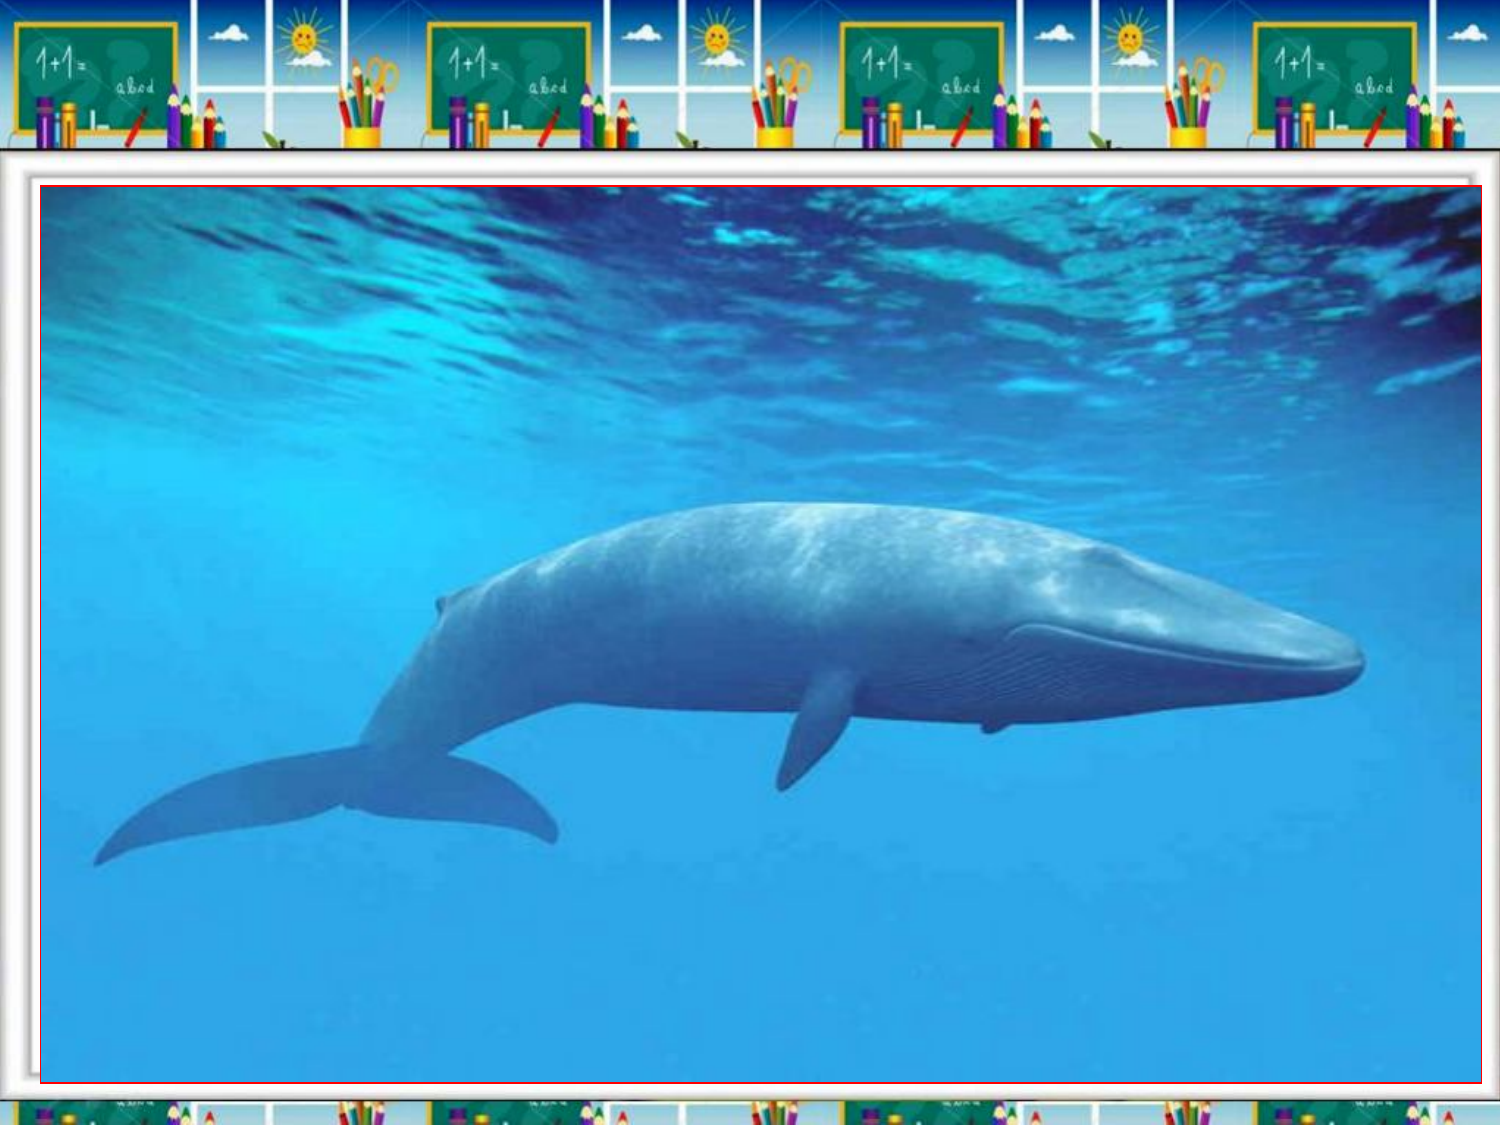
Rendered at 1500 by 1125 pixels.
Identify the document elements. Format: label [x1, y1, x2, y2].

list [40, 186, 1482, 1083]
picture [0, 0, 1500, 1125]
